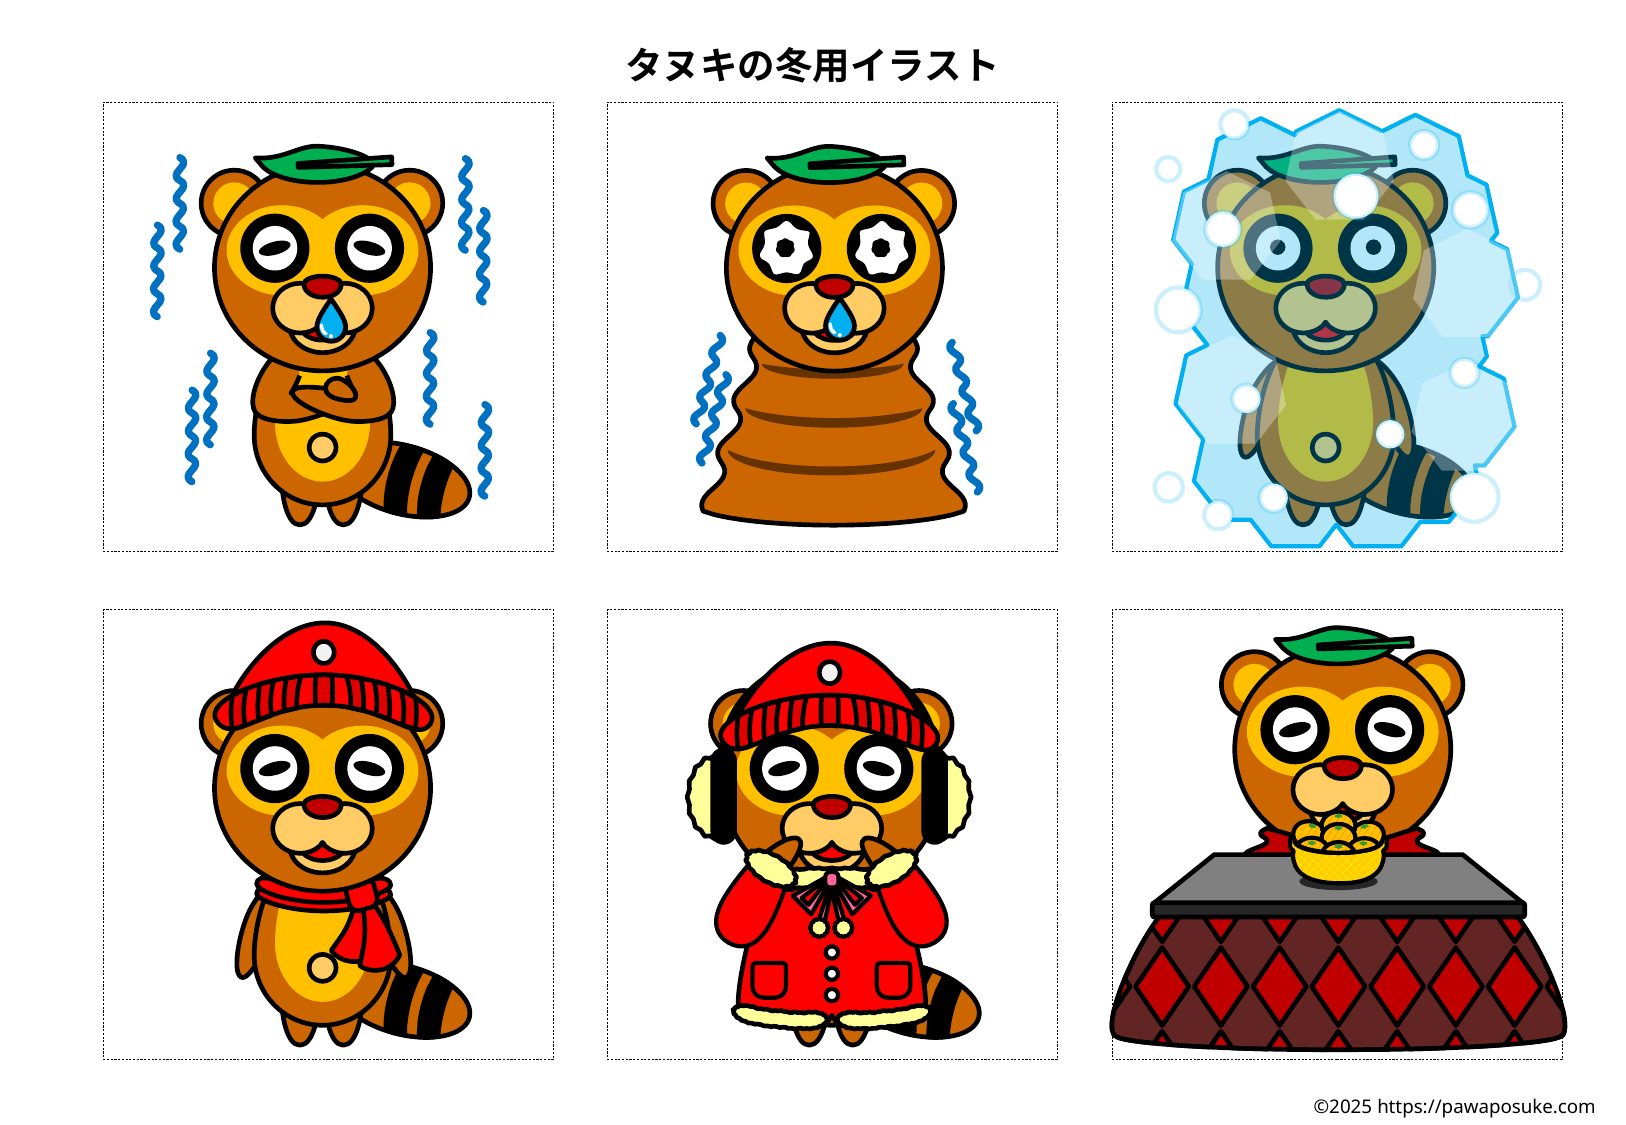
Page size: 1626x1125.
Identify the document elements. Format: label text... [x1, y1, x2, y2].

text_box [701, 146, 970, 526]
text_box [686, 642, 982, 1046]
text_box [200, 622, 472, 1046]
text_box タヌキの冬用イラスト [610, 34, 1015, 95]
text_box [153, 145, 490, 526]
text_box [1111, 627, 1566, 1050]
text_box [1154, 109, 1541, 547]
